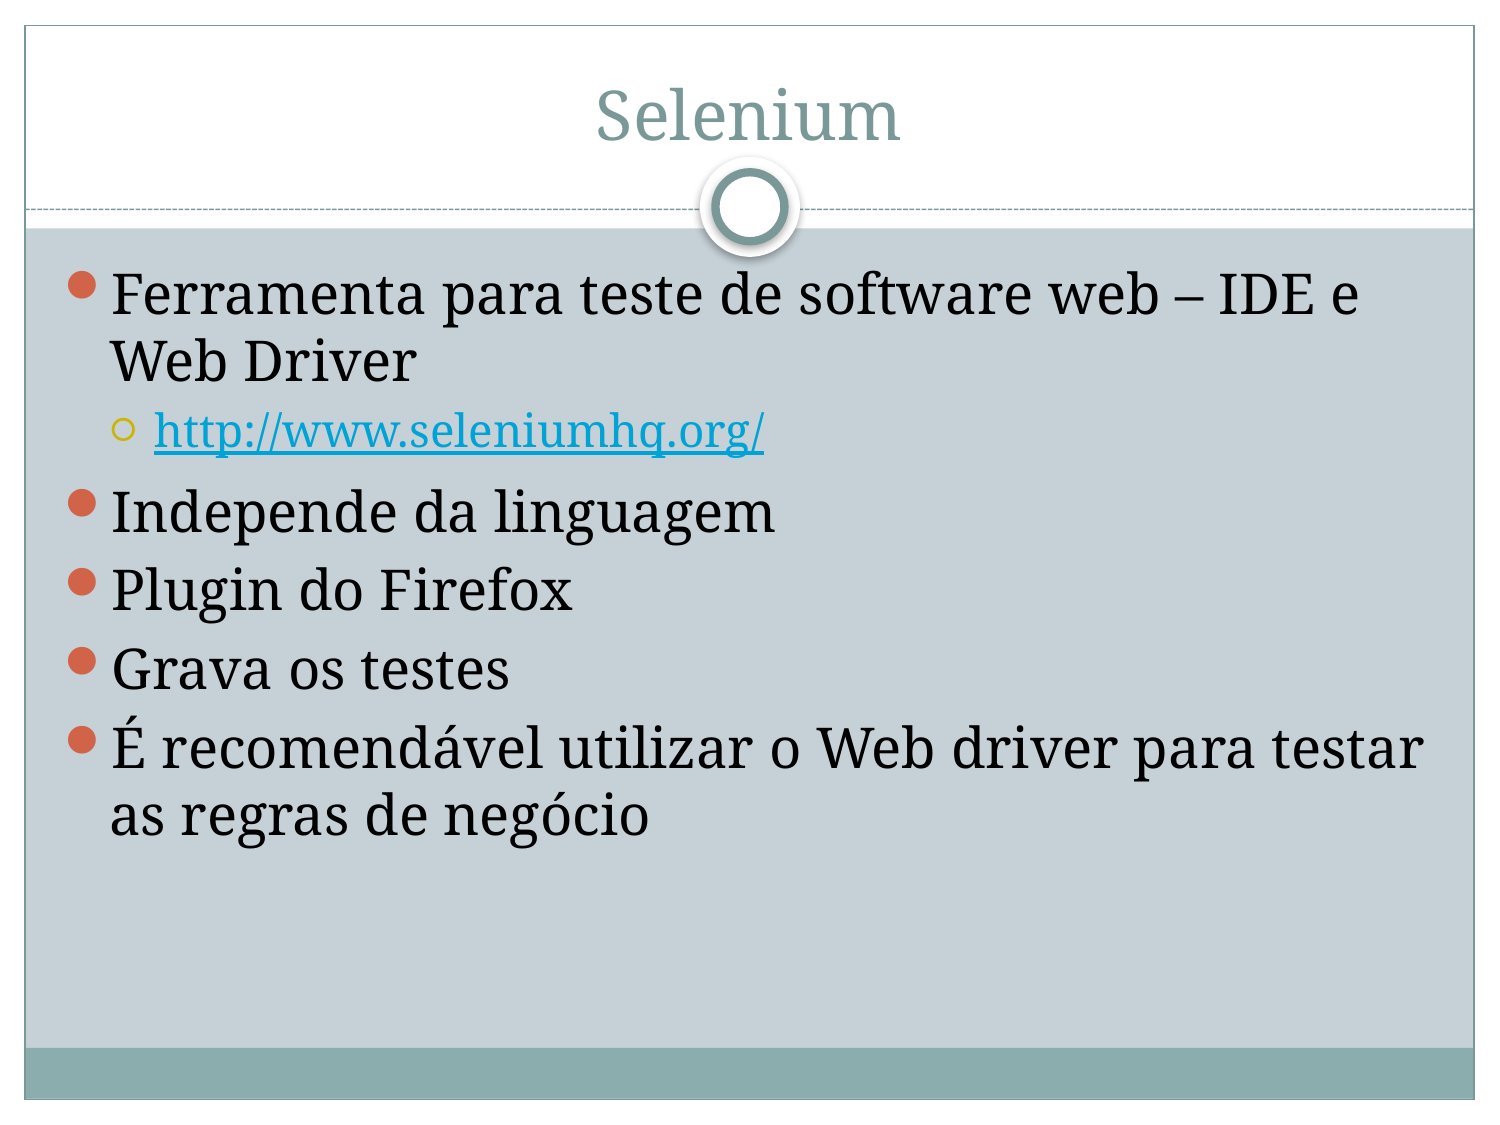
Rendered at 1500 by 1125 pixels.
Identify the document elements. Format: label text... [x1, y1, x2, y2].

title Selenium [49, 37, 1450, 162]
list Ferramenta para teste de software web – IDE e Web Driver http://www.seleniumhq.org/ Independe da linguagem Plugin do Firefox Grava os testes É recomendável utilizar o Web driver para testar as regras de negócio [49, 250, 1445, 1001]
